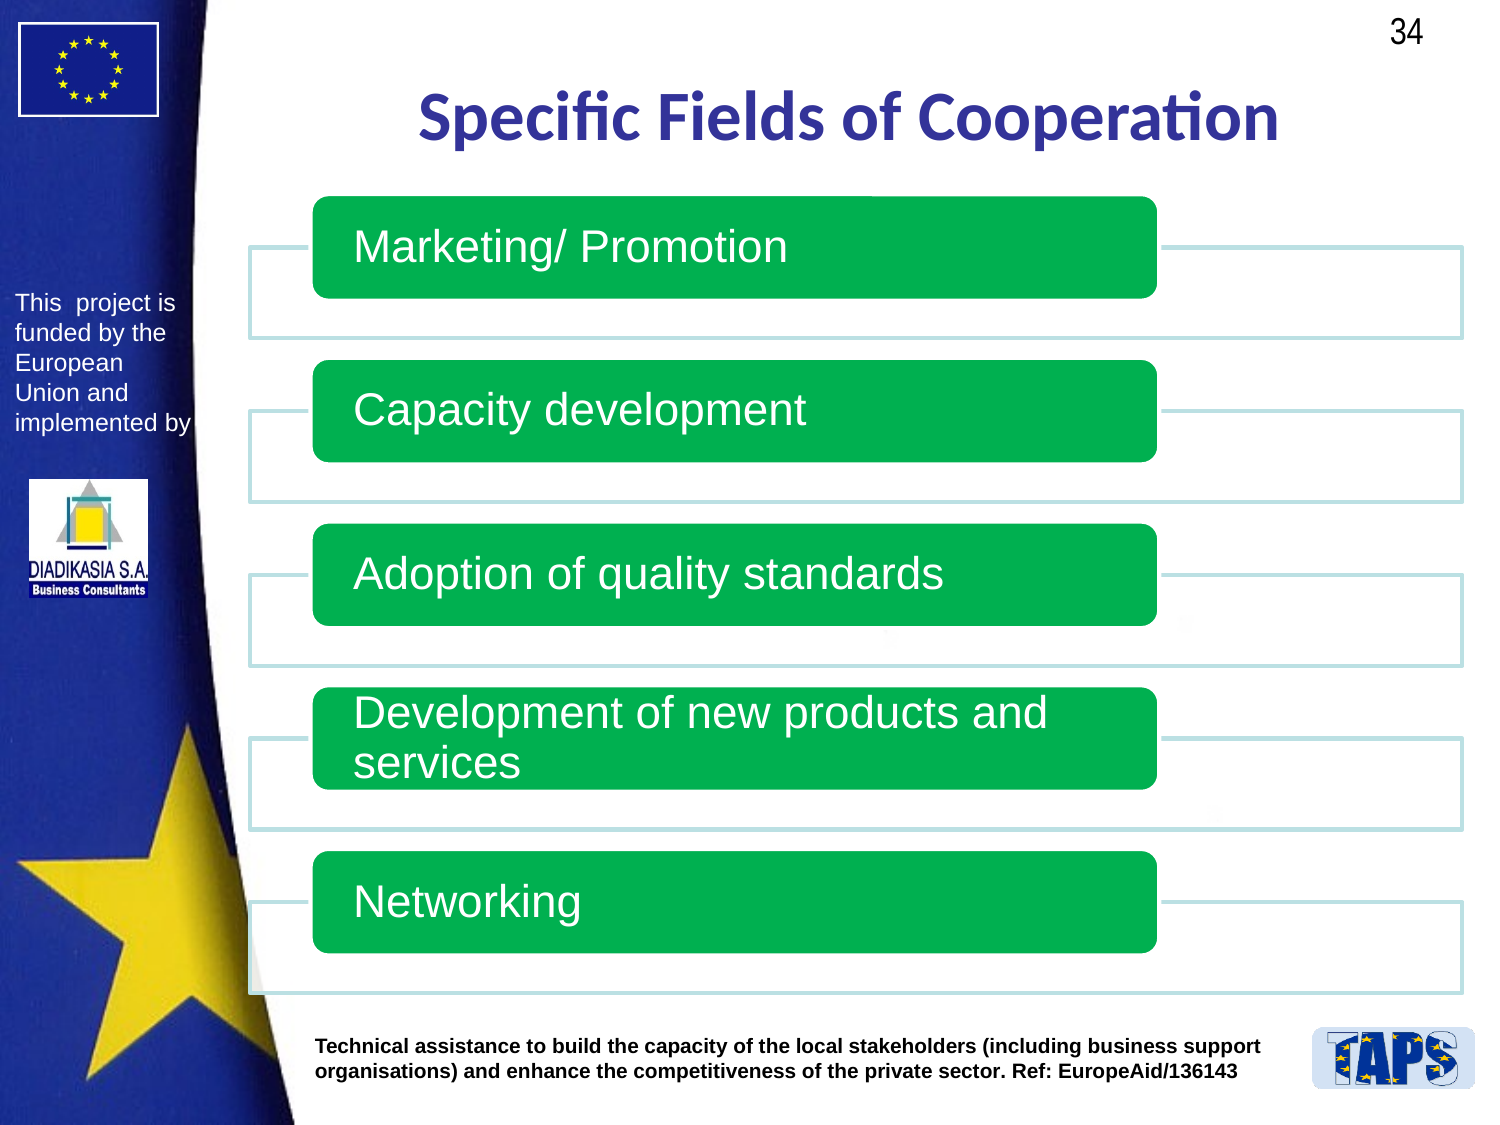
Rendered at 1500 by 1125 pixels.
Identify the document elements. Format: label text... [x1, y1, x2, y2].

picture [0, 0, 1500, 1125]
title Specific Fields of Cooperation [237, 61, 1463, 163]
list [249, 187, 1463, 1001]
